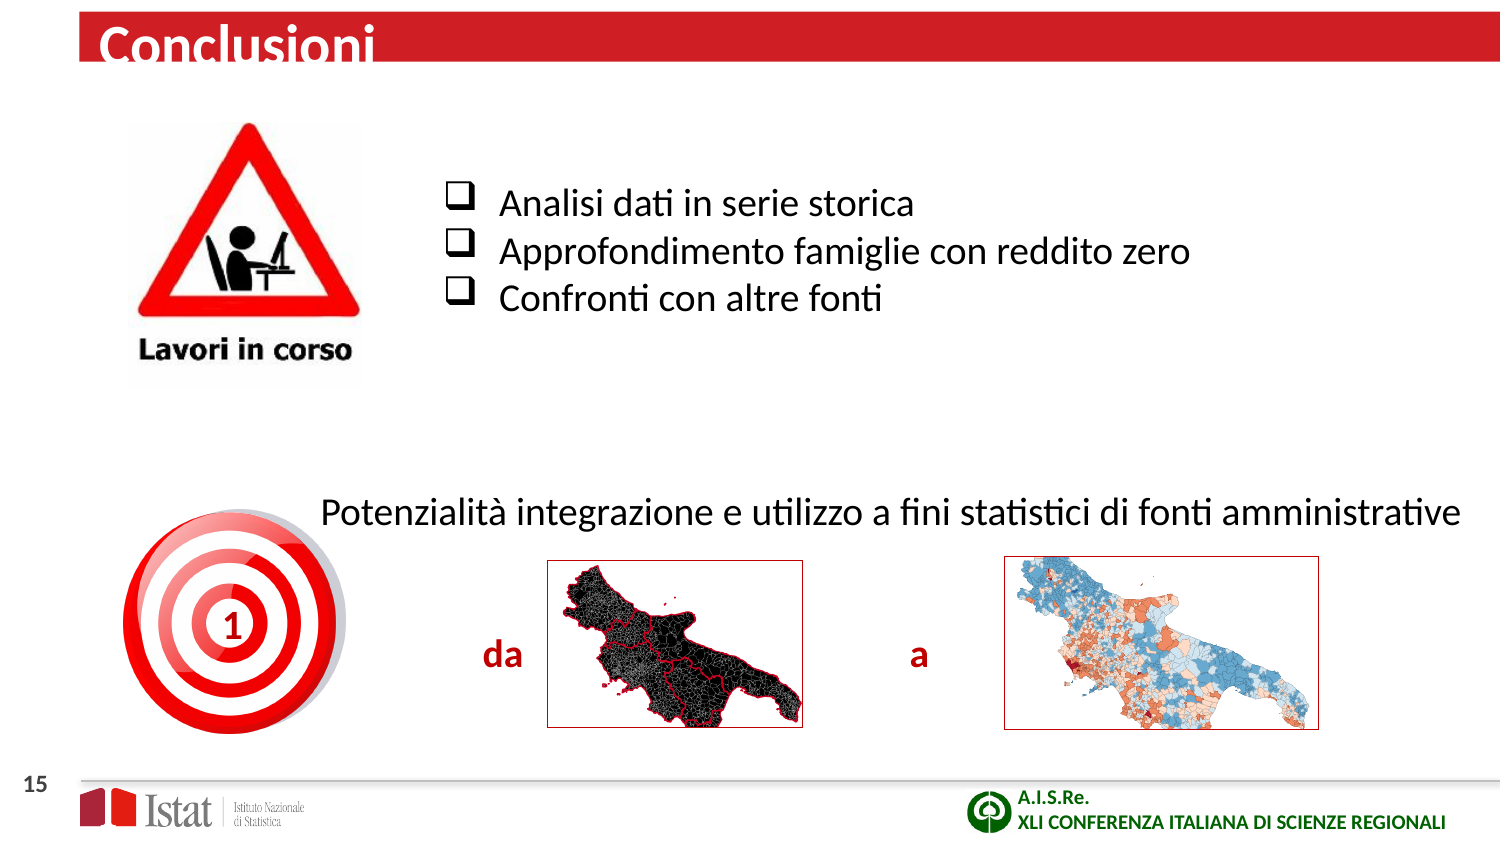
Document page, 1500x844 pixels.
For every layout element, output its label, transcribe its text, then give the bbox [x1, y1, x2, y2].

picture [127, 122, 362, 390]
picture [1004, 556, 1319, 731]
text_box Analisi dati in serie storica Approfondimento famiglie con reddito zero Confronti con altre fonti [428, 169, 1457, 327]
picture [80, 788, 304, 827]
title Conclusioni [84, 0, 1500, 71]
picture [123, 508, 346, 735]
picture [966, 789, 1013, 835]
picture [546, 560, 804, 728]
slide_number 15 [5, 758, 65, 807]
text_box Potenzialità integrazione e utilizzo a fini statistici di fonti amministrative da a [305, 478, 1489, 683]
